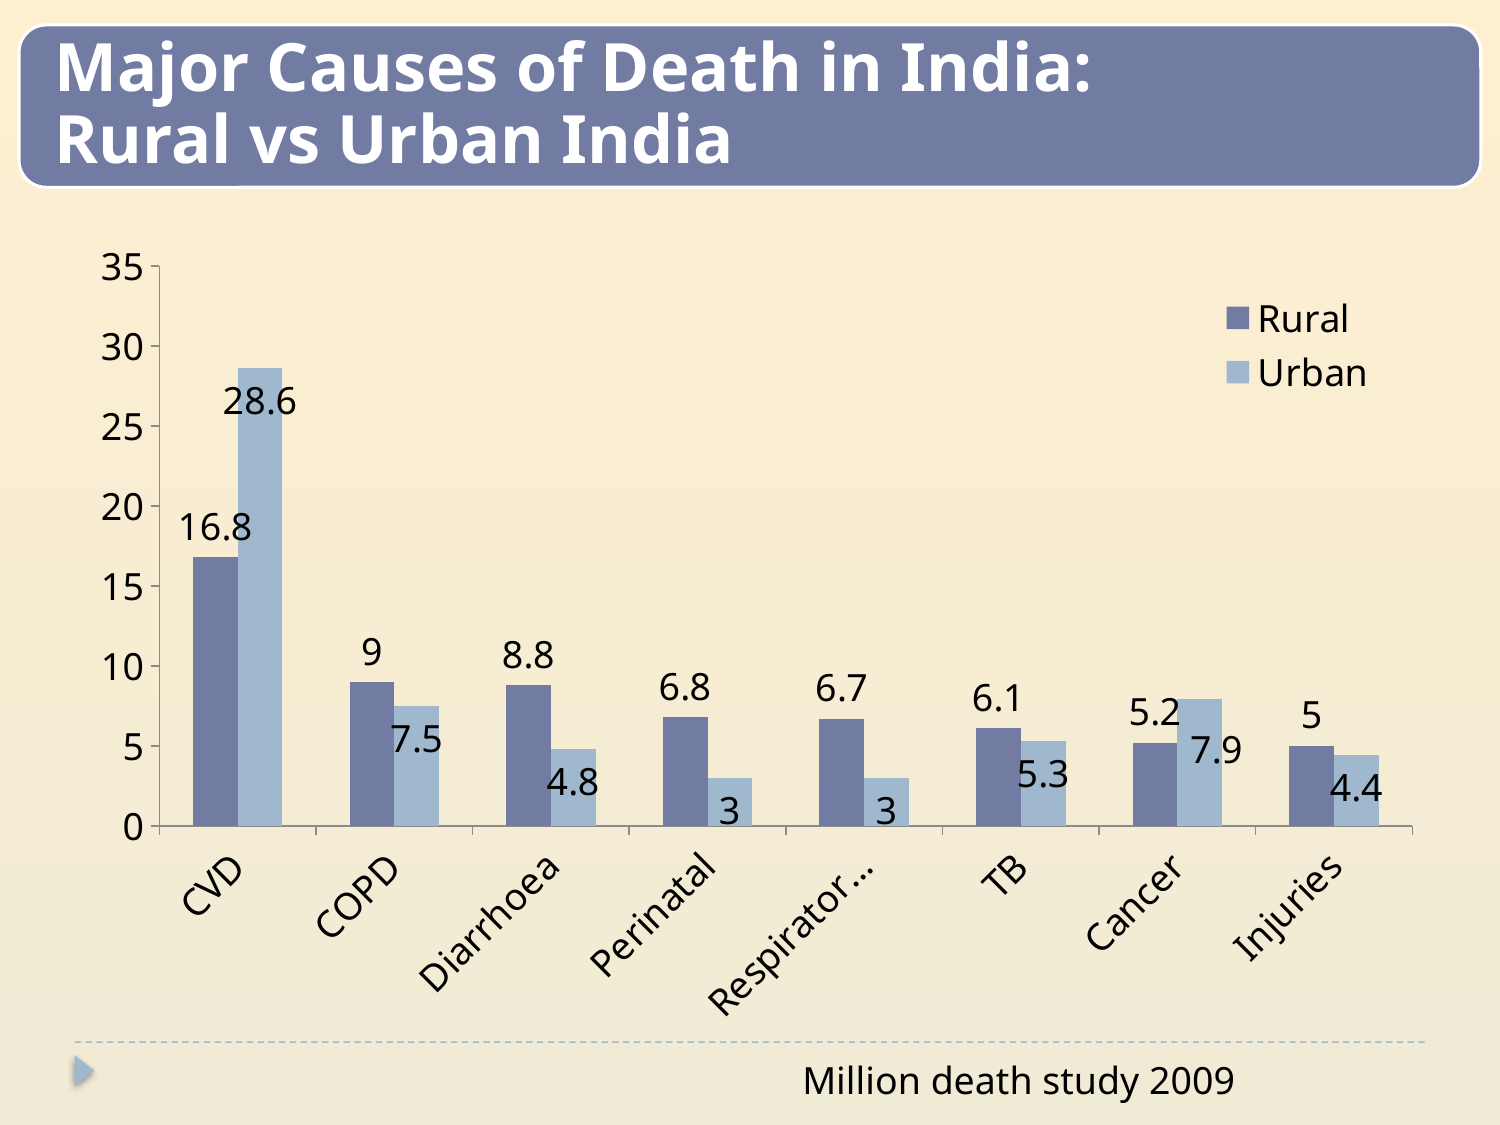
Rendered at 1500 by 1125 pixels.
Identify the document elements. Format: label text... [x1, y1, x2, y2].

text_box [18, 24, 1482, 188]
text_box Million death study 2009 [787, 1049, 1438, 1110]
chart [74, 233, 1426, 1044]
